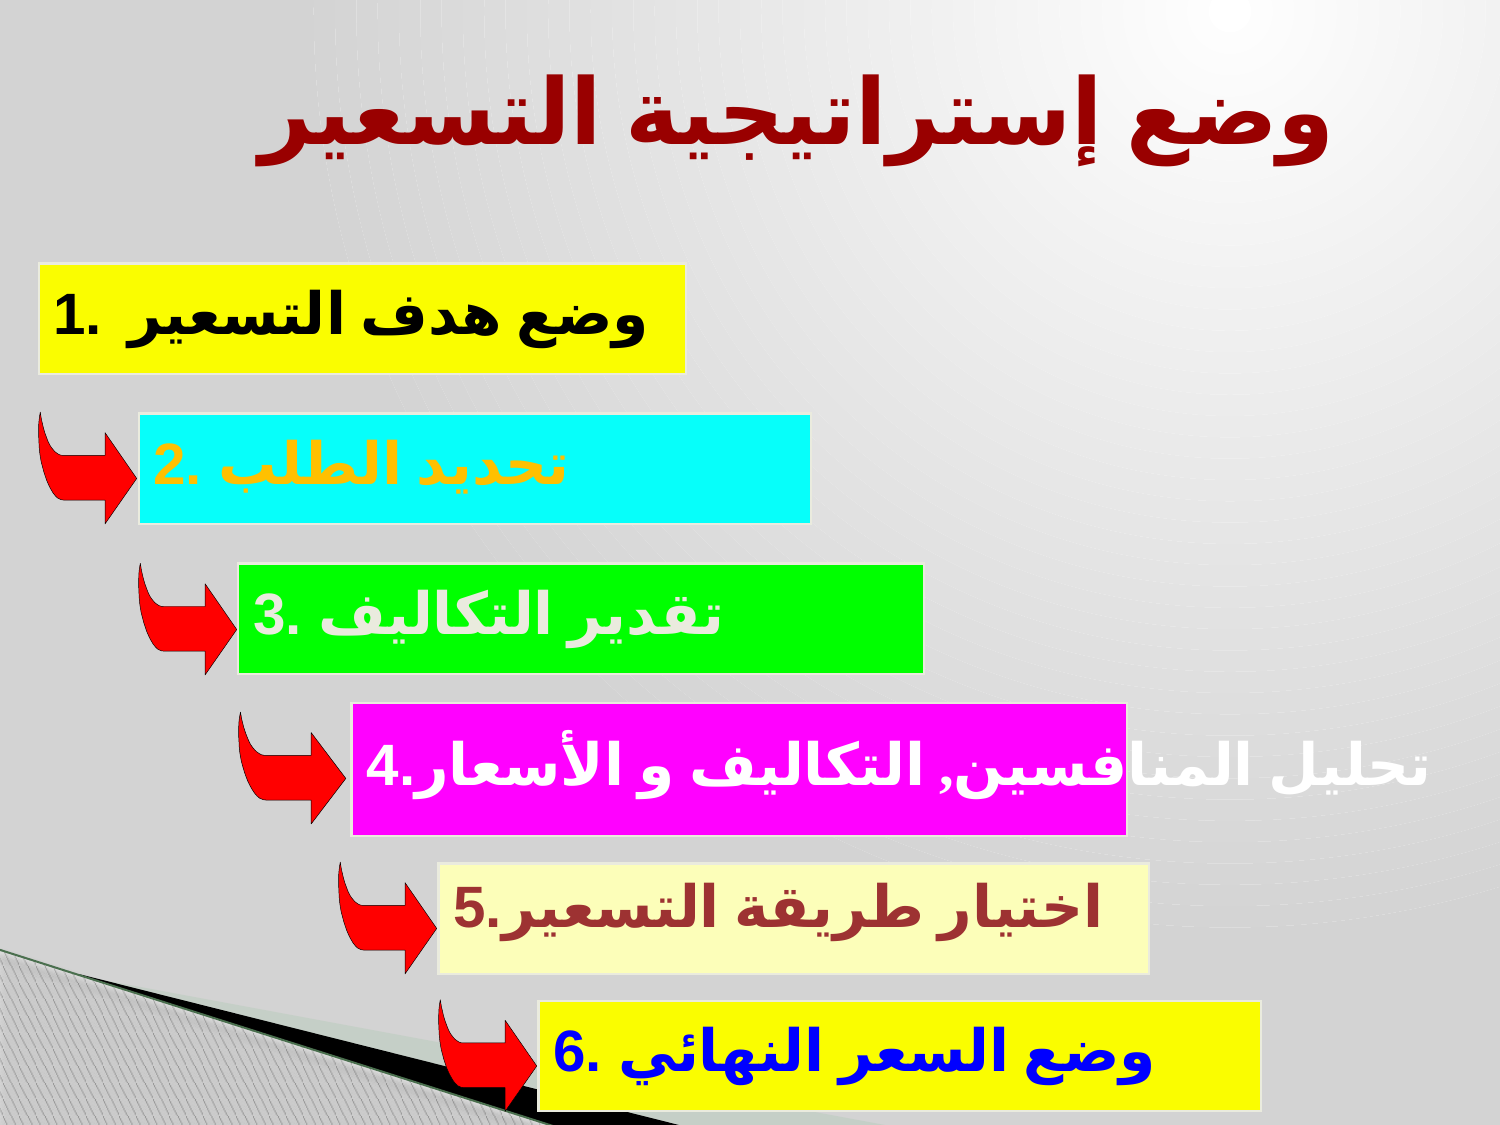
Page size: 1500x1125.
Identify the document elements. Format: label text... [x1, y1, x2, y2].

text_box وضع إستراتيجية التسعير [216, 48, 1379, 167]
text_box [237, 702, 1128, 836]
text_box 1. وضع هدف التسعير [38, 263, 687, 374]
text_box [37, 411, 812, 526]
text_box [137, 562, 925, 677]
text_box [338, 861, 1150, 976]
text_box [438, 998, 1262, 1113]
